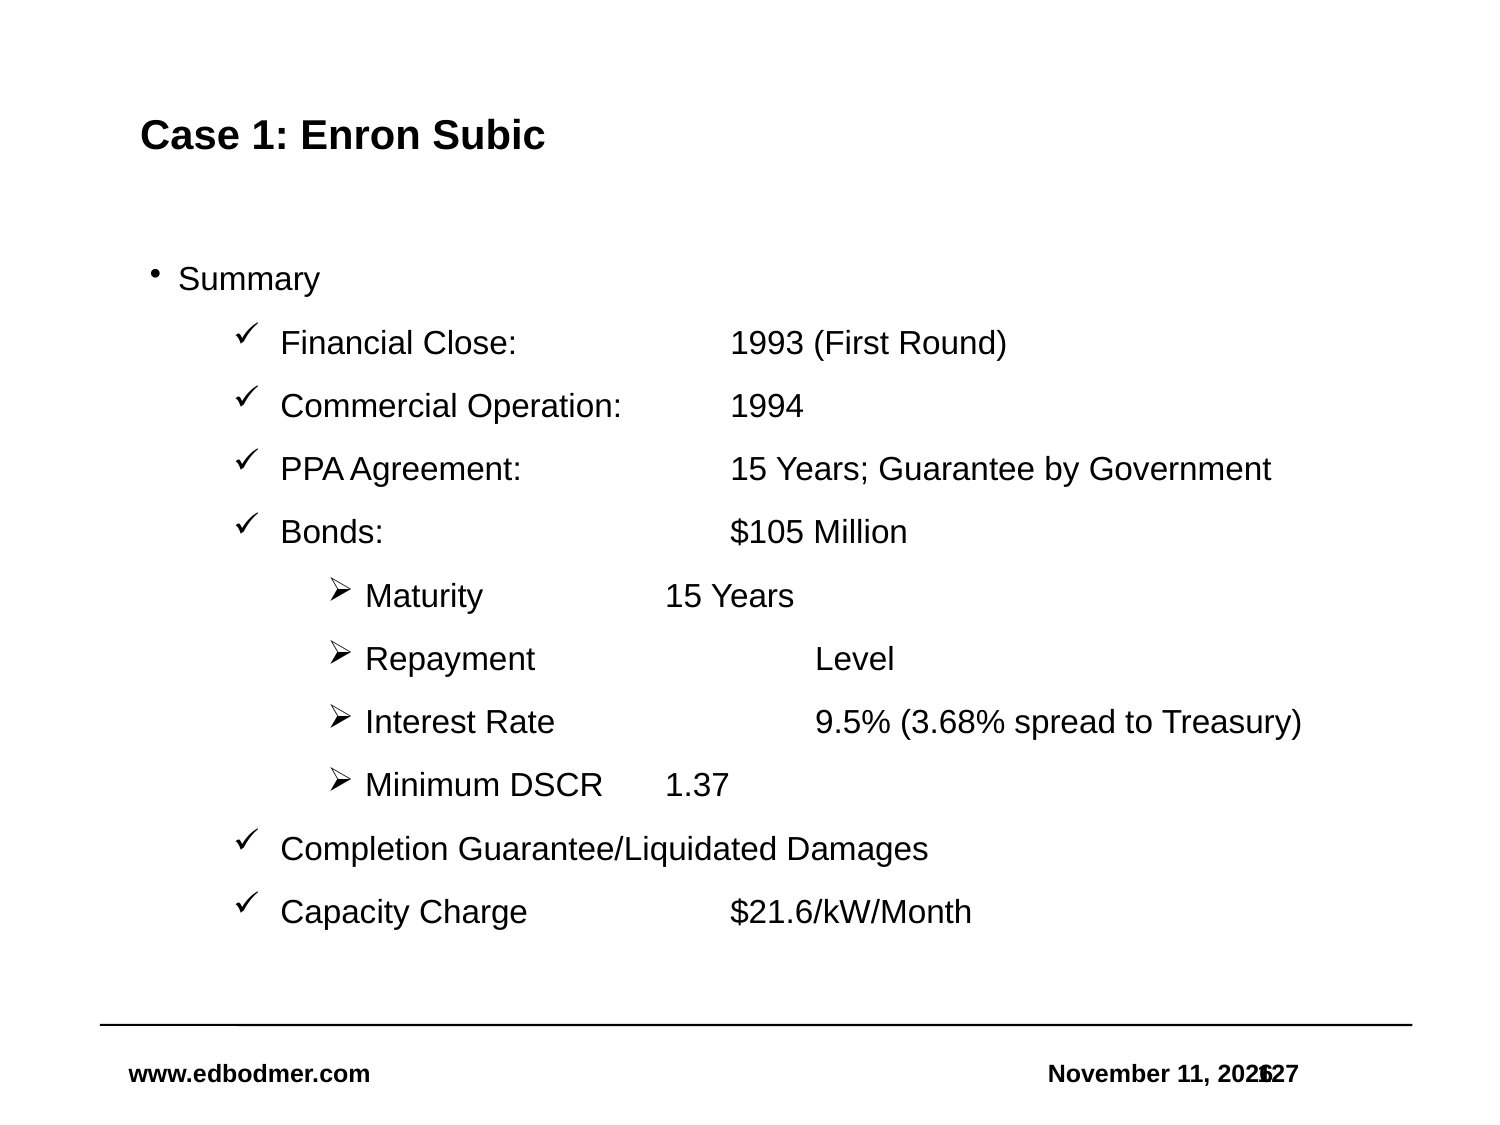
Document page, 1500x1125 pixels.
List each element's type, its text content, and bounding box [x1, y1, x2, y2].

list Summary Financial Close: 1993 (First Round) Commercial Operation: 1994 PPA Agreement: 15 Years; Guarantee by Government Bonds: $105 Million Maturity 15 Years Repayment Level Interest Rate 9.5% (3.68% spread to Treasury) Minimum DSCR 1.37 Completion Guarantee/Liquidated Damages Capacity Charge $21.6/kW/Month [124, 249, 1376, 1001]
title Case 1: Enron Subic [124, 99, 1288, 226]
